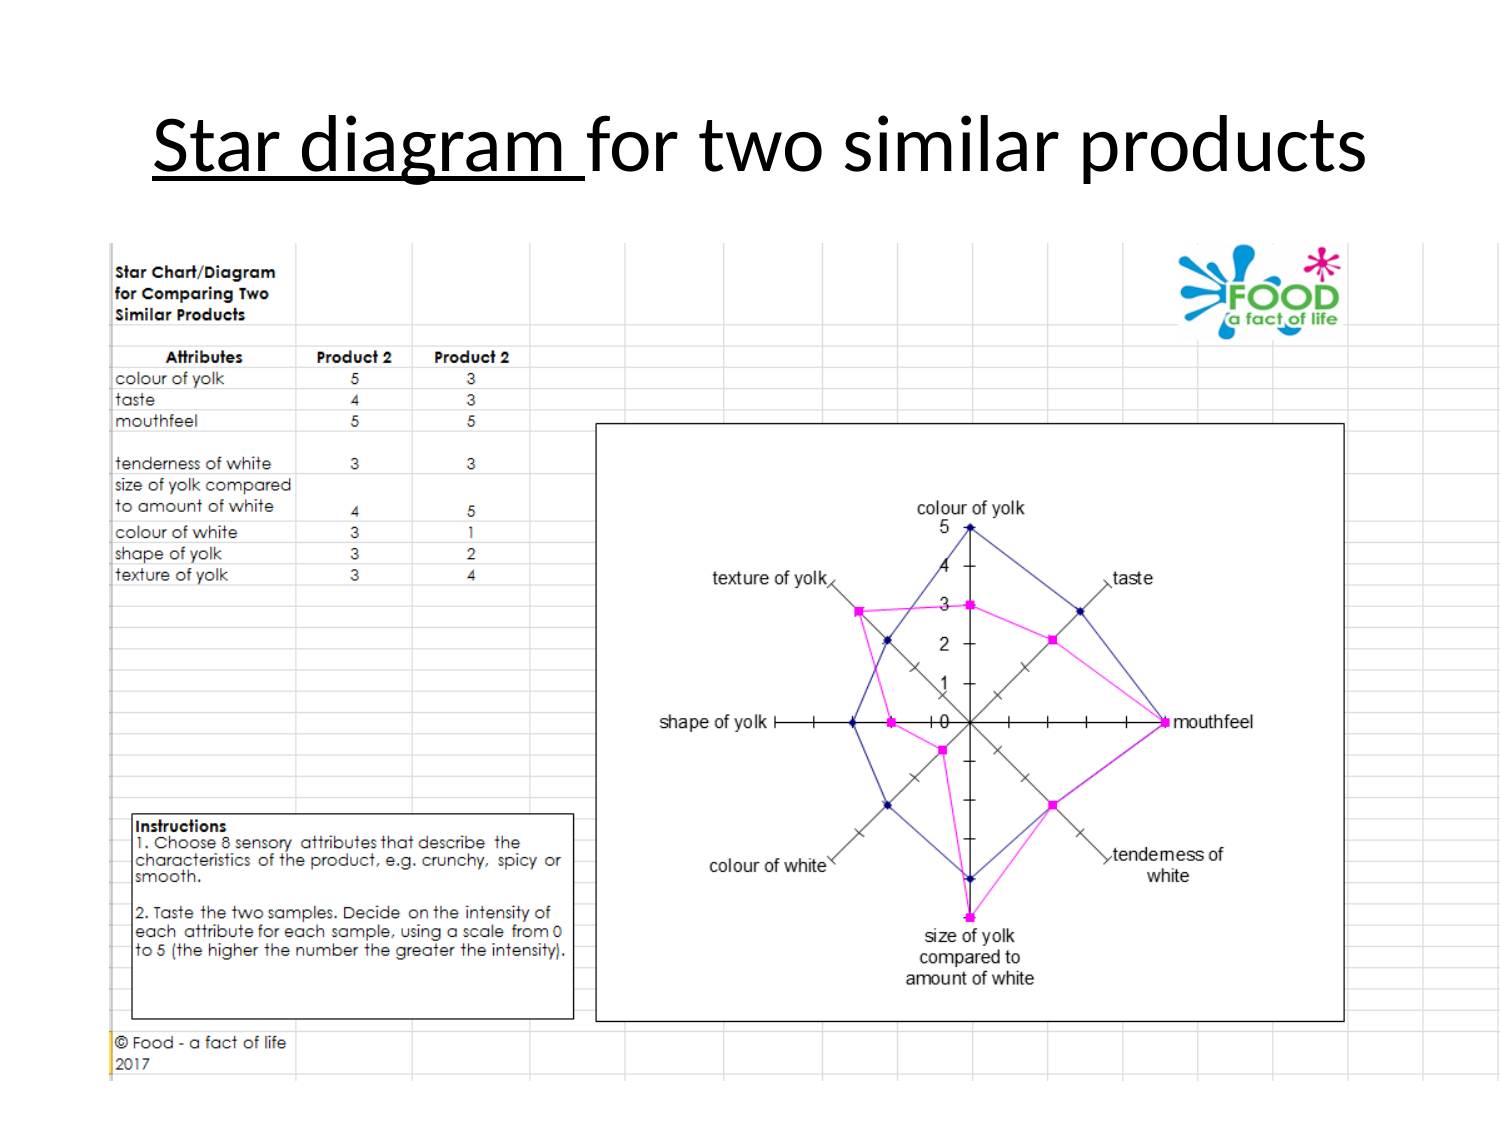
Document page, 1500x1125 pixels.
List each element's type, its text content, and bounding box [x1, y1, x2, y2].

title Star diagram for two similar products [75, 45, 1447, 233]
picture [109, 243, 1500, 1082]
